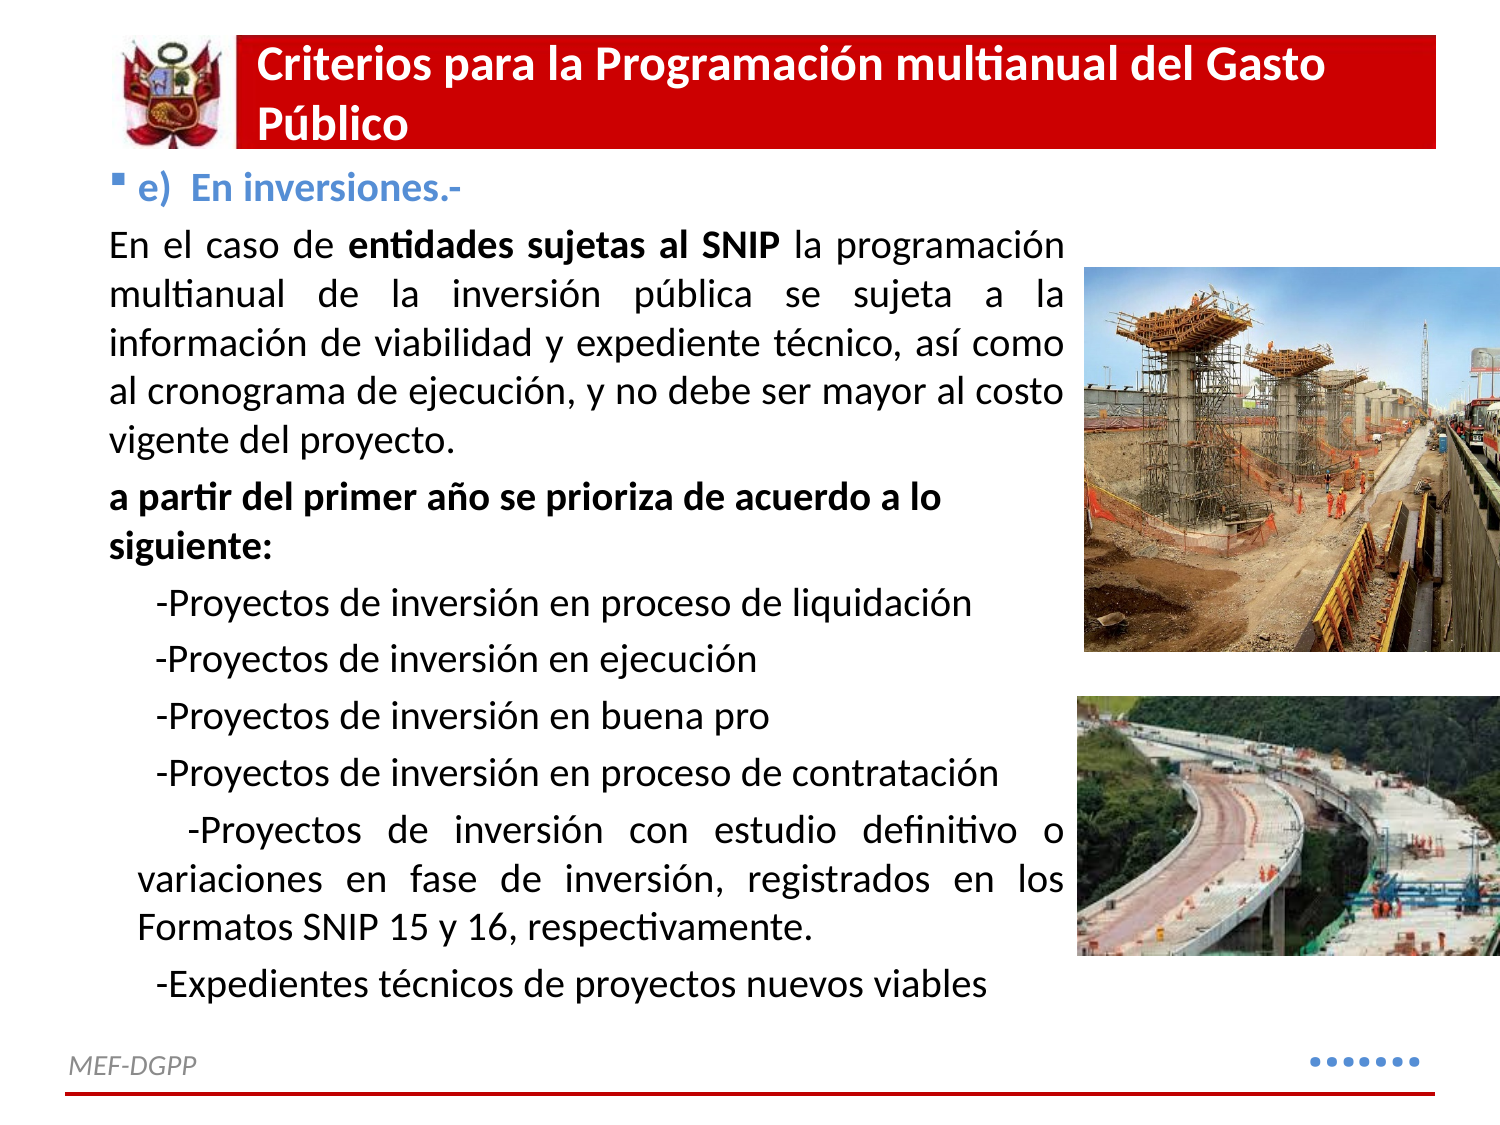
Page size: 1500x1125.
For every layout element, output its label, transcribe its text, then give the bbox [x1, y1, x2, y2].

picture [1077, 696, 1500, 956]
picture [1084, 266, 1500, 652]
title Criterios para la Programación multianual del Gasto Público [241, 42, 1426, 138]
footer MEF-DGPP [53, 1034, 892, 1094]
picture [112, 35, 1436, 149]
text_box ……. [1292, 1012, 1443, 1073]
list e) En inversiones.- En el caso de entidades sujetas al SNIP la programación multianual de la inversión pública se sujeta a la información de viabilidad y expediente técnico, así como al cronograma de ejecución, y no debe ser mayor al costo vigente del proyecto. a partir del primer año se prioriza de acuerdo a lo siguiente: -Proyectos de inversión en proceso de liquidación -Proyectos de inversión en ejecución -Proyectos de inversión en buena pro -Proyectos de inversión en proceso de contratación -Proyectos de inversión con estudio definitivo o variaciones en fase de inversión, registrados en los Formatos SNIP 15 y 16, respectivamente. -Expedientes técnicos de proyectos nuevos viables [93, 152, 1081, 1044]
